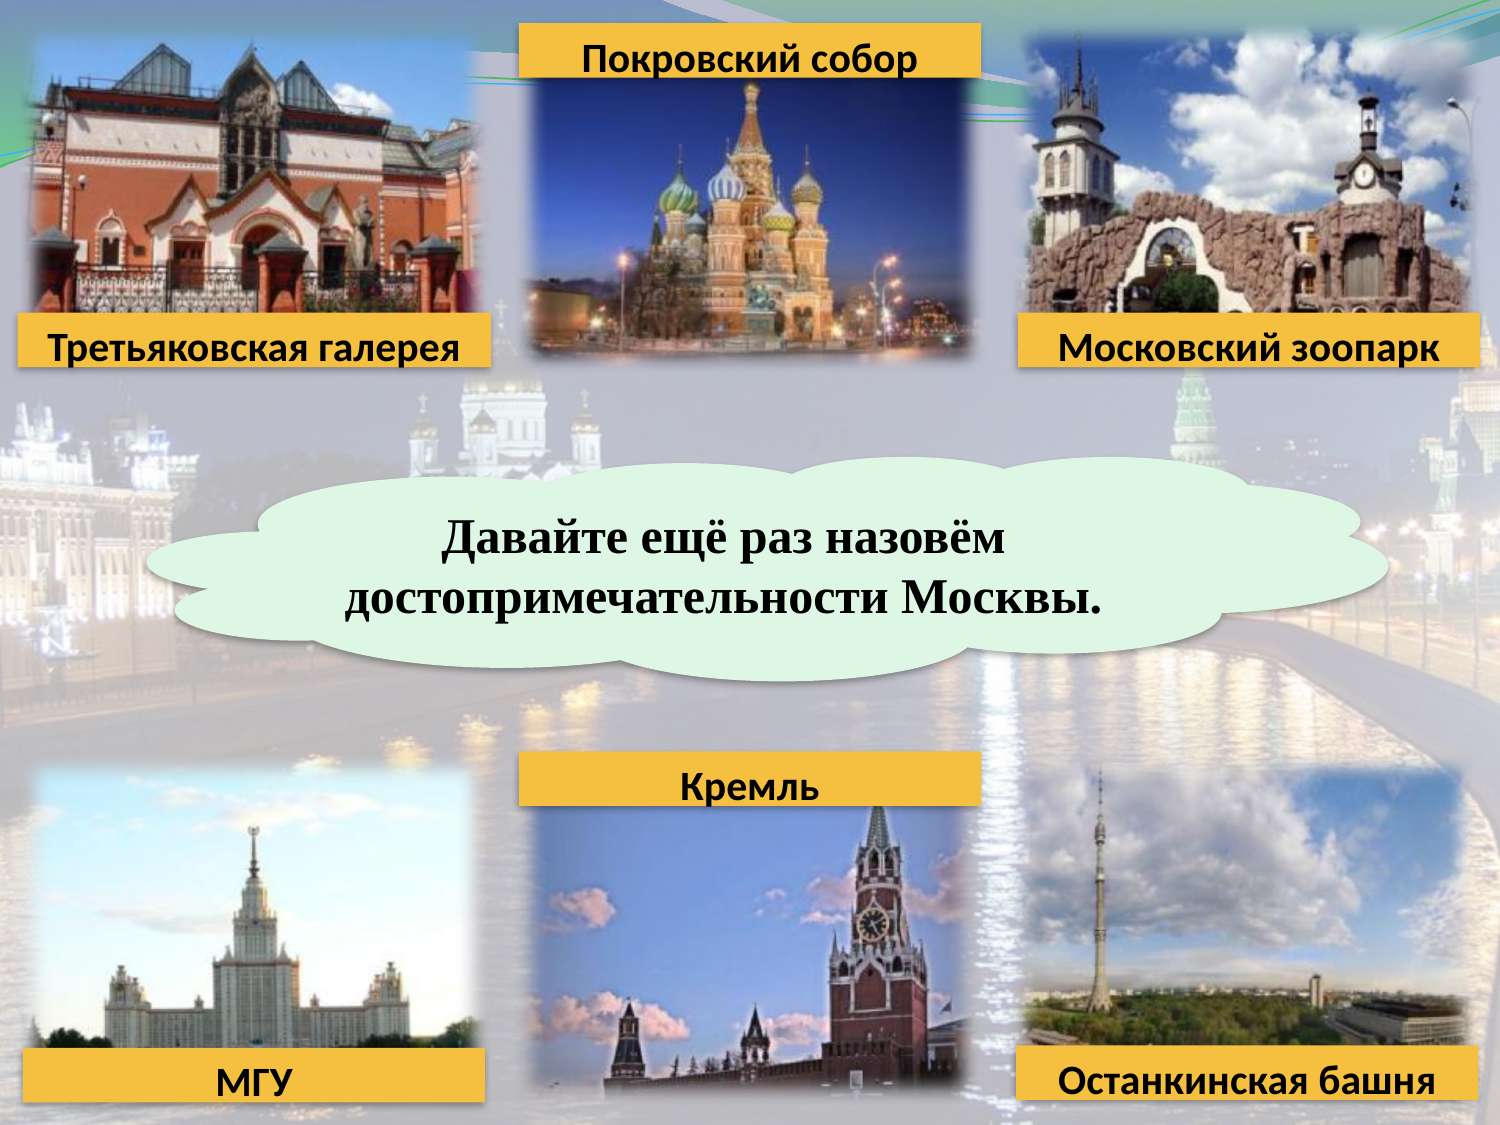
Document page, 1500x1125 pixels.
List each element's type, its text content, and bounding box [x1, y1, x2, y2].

text_box Давайте ещё раз назовём достопримечательности Москвы. [144, 454, 1391, 684]
picture [17, 751, 491, 1107]
picture [17, 18, 491, 374]
picture [512, 751, 982, 1107]
picture [513, 18, 987, 374]
picture [1007, 751, 1481, 1107]
picture [1009, 18, 1485, 374]
